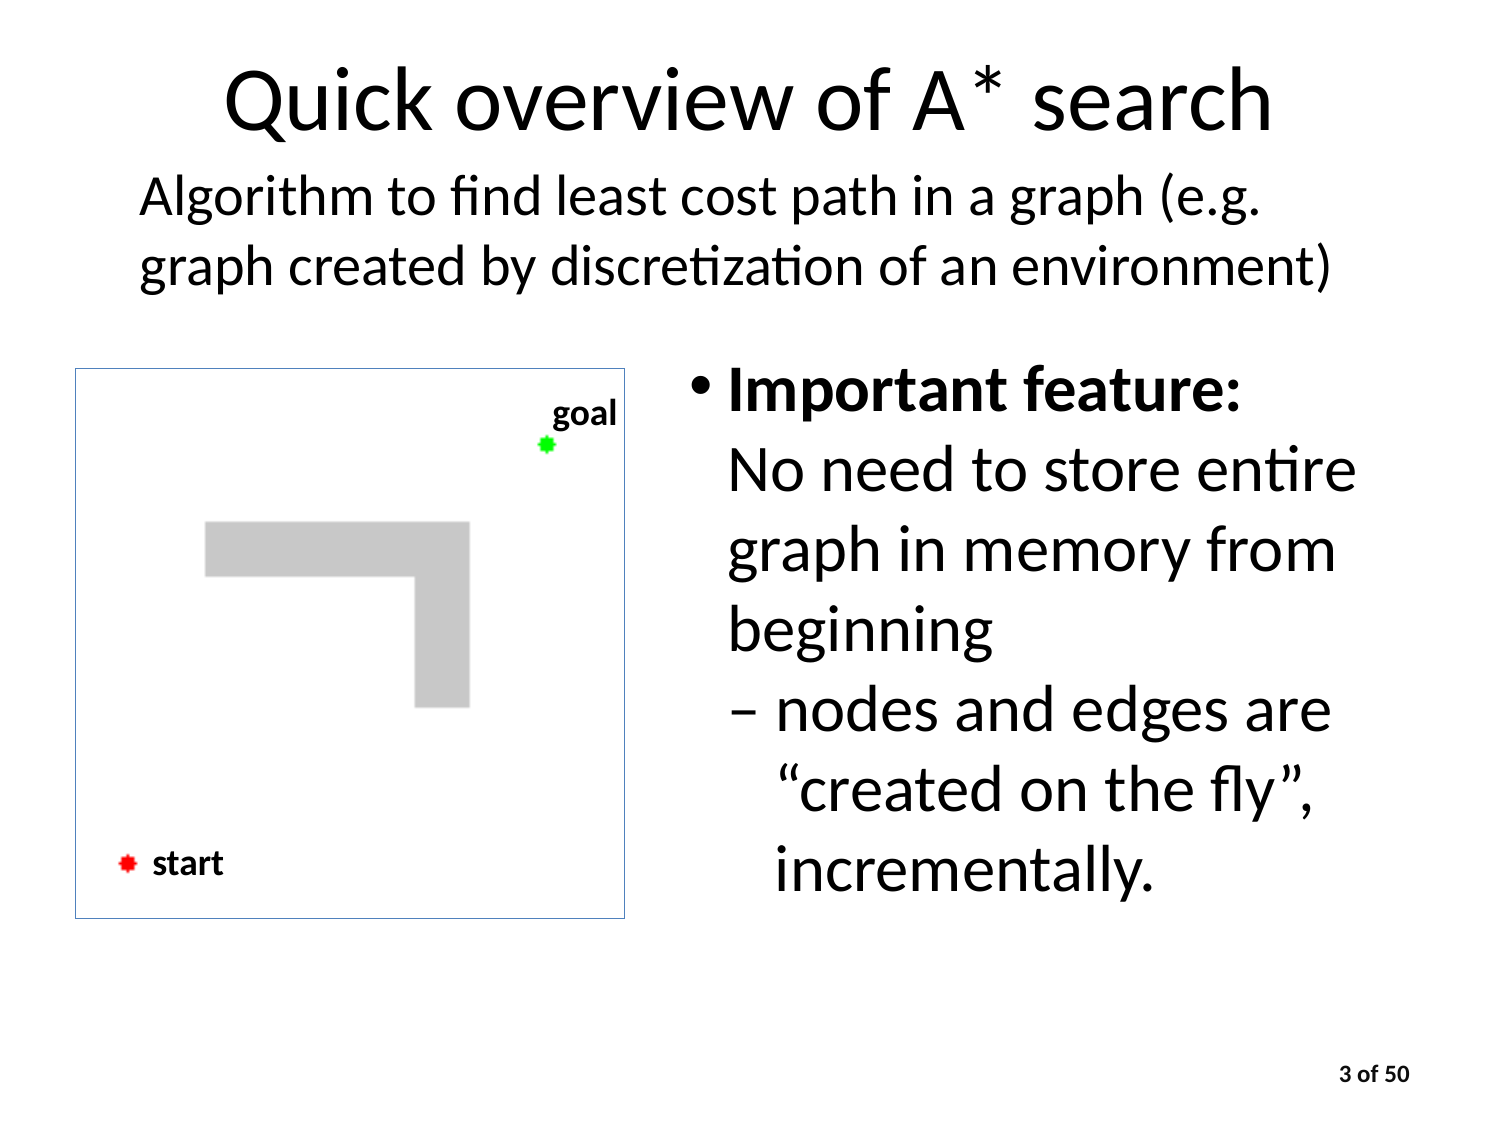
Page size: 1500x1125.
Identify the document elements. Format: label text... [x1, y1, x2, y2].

text_box Important feature: No need to store entire graph in memory from beginning – nodes and edges are “created on the fly”, incrementally. [674, 337, 1425, 912]
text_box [74, 367, 651, 919]
title Quick overview of A* search [75, 0, 1425, 188]
text_box Algorithm to find least cost path in a graph (e.g. graph created by discretization of an environment) [124, 149, 1413, 305]
slide_number 3 of 50 [1074, 1042, 1425, 1103]
